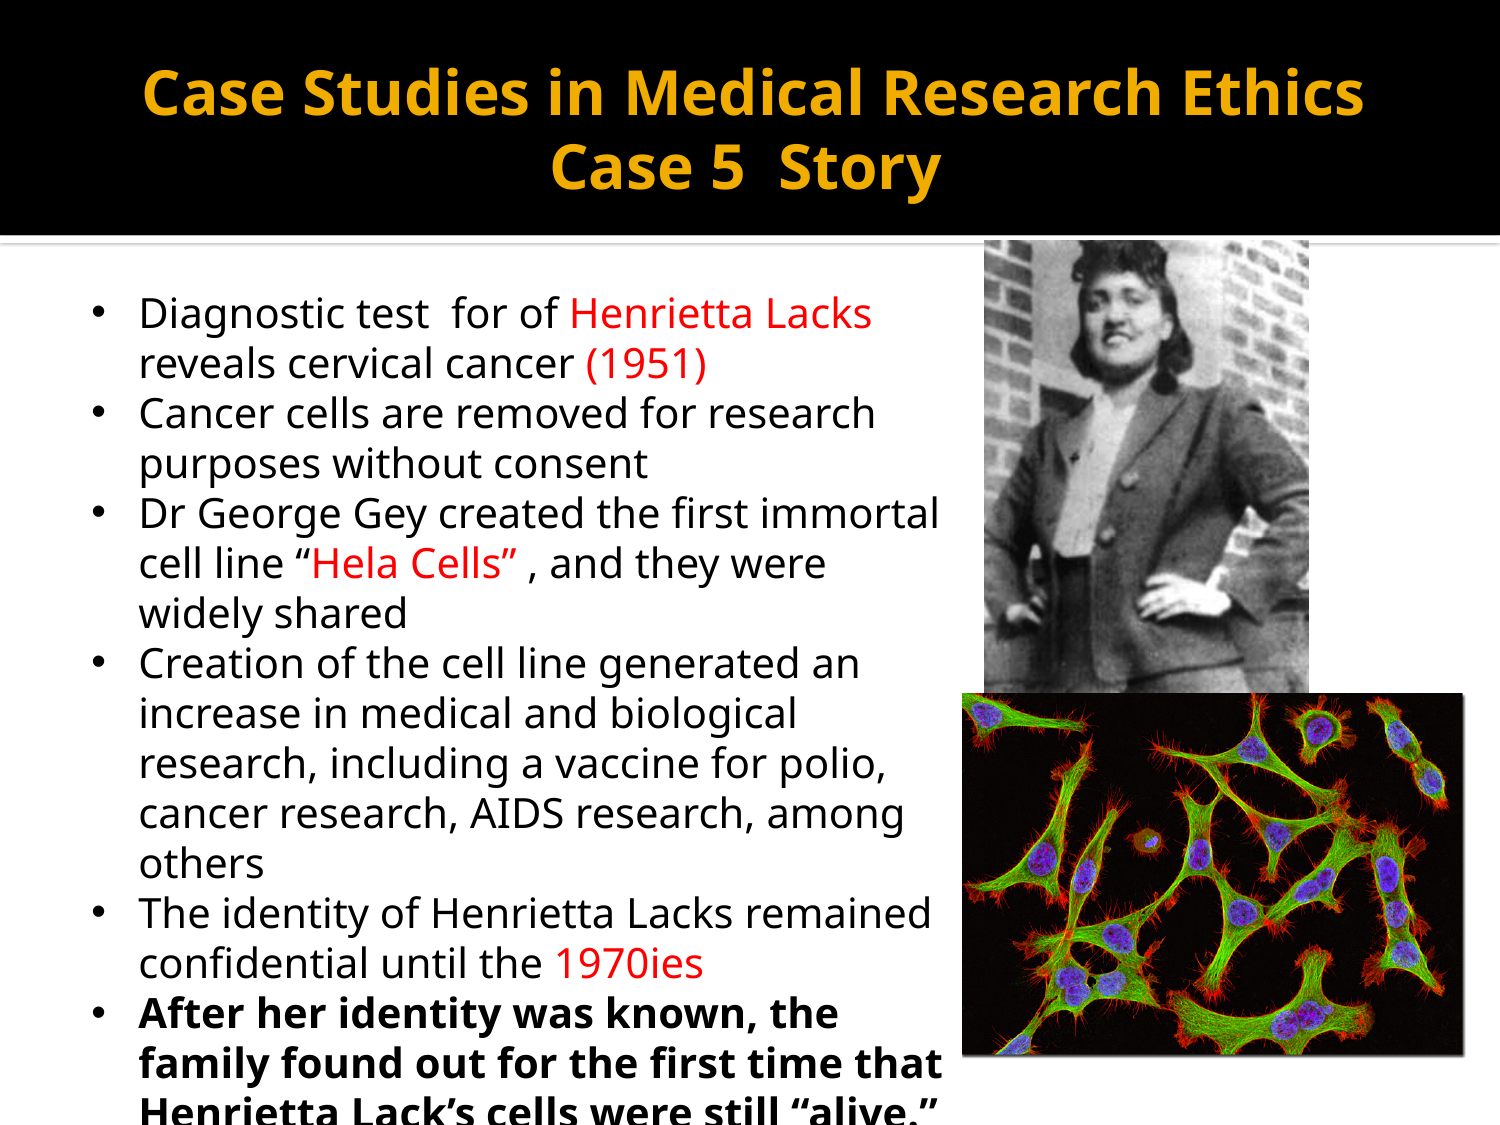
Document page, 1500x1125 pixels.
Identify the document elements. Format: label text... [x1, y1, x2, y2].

title Case Studies in Medical Research Ethics Case 5 Story [75, 24, 1425, 231]
text_box Diagnostic test for of Henrietta Lacks reveals cervical cancer (1951) Cancer cells are removed for research purposes without consent Dr George Gey created the first immortal cell line “Hela Cells” , and they were widely shared Creation of the cell line generated an increase in medical and biological research, including a vaccine for polio, cancer research, AIDS research, among others The identity of Henrietta Lacks remained confidential until the 1970ies After her identity was known, the family found out for the first time that Henrietta Lack’s cells were still “alive.” [76, 278, 963, 1125]
picture [962, 240, 1468, 1060]
